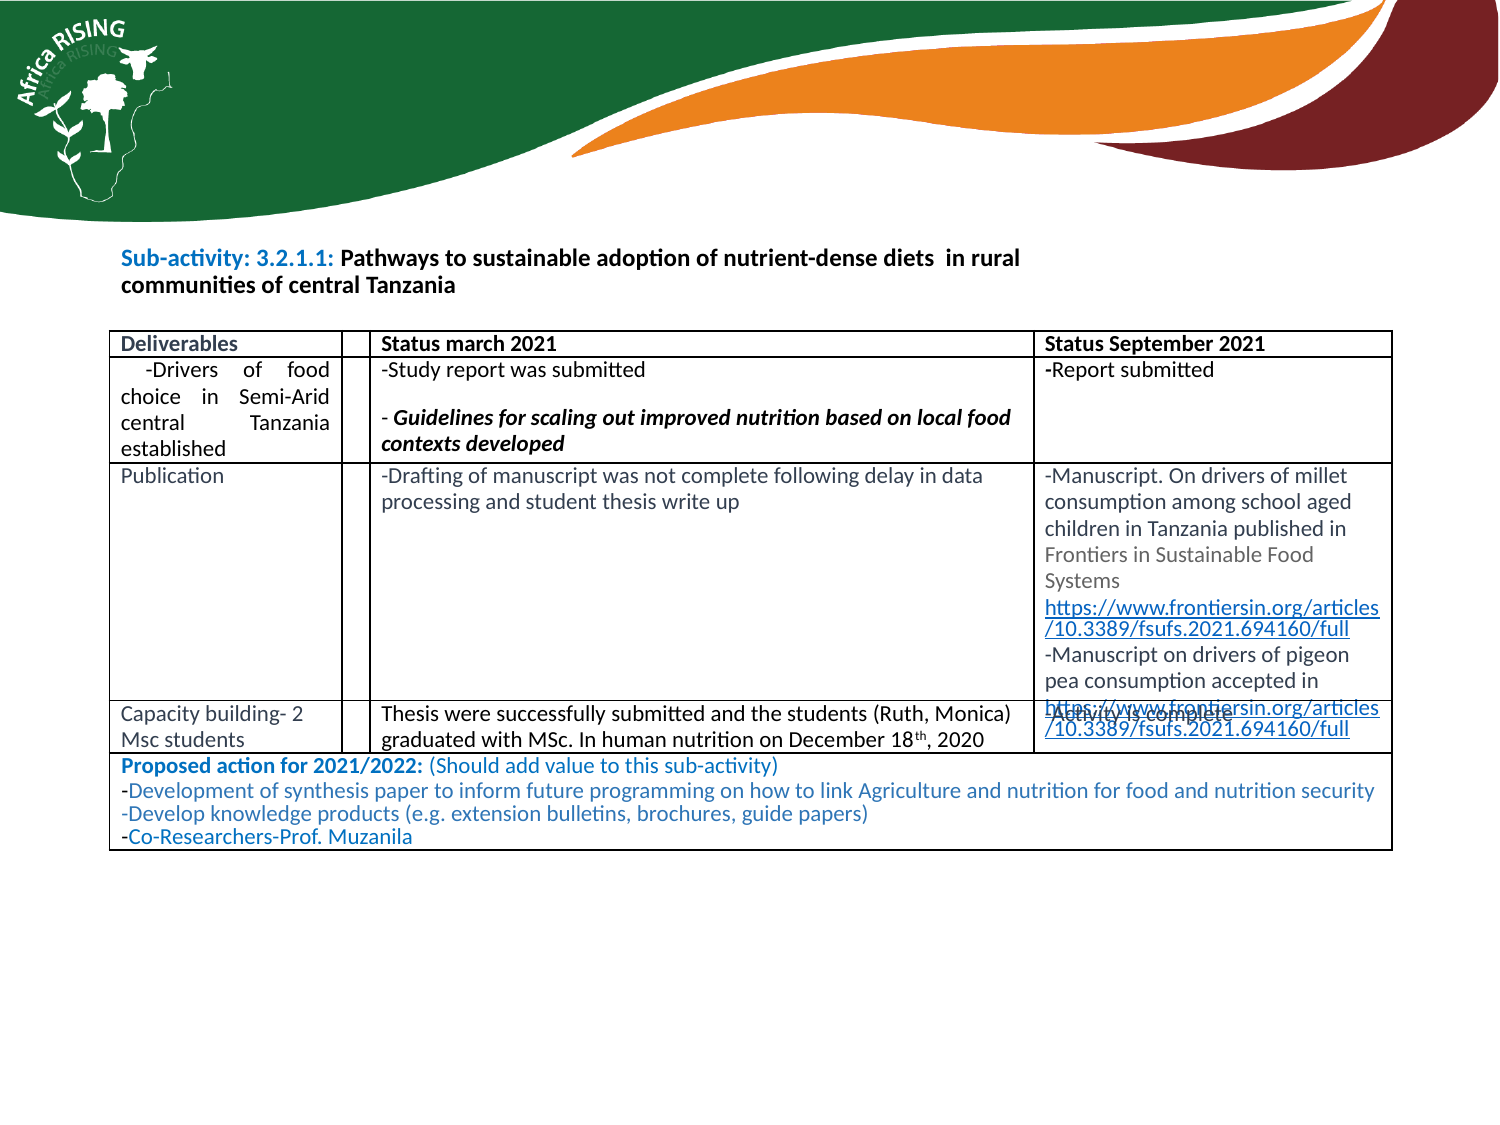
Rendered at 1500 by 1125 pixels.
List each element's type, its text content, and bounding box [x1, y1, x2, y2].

table_cell -Drivers of food choice in Semi-Arid central Tanzania established [110, 358, 341, 462]
picture [0, 0, 1499, 222]
table_header [343, 332, 369, 356]
table_cell [343, 701, 369, 752]
table_cell -Study report was submitted - Guidelines for scaling out improved nutrition based on local food contexts developed [371, 358, 1033, 462]
table_cell Publication [110, 464, 341, 700]
table_cell Capacity building- 2 Msc students [110, 701, 341, 752]
table_cell [343, 464, 369, 700]
table_header Deliverables [110, 332, 341, 356]
table_cell -Report submitted [1035, 358, 1391, 462]
table_header Status march 2021 [371, 332, 1033, 356]
table_cell Proposed action for 2021/2022: (Should add value to this sub-activity) -Development of synthesis paper to inform future programming on how to link Agriculture and nutrition for food and nutrition security -Develop knowledge products (e.g. extension bulletins, brochures, guide papers) -Co-Researchers-Prof. Muzanila [110, 754, 1391, 849]
table_header Status September 2021 [1035, 332, 1391, 356]
table_cell -Drafting of manuscript was not complete following delay in data processing and student thesis write up [371, 464, 1033, 700]
table_cell [343, 358, 369, 462]
table_cell -Manuscript. On drivers of millet consumption among school aged children in Tanzania published in Frontiers in Sustainable Food Systems https://www.frontiersin.org/articles/10.3389/fsufs.2021.694160/full -Manuscript on drivers of pigeon pea consumption accepted in https://www.frontiersin.org/articles/10.3389/fsufs.2021.694160/full [1035, 464, 1391, 700]
table_cell -Activity is complete [1035, 701, 1391, 752]
list Sub-activity: 3.2.1.1: Pathways to sustainable adoption of nutrient-dense diets in rural communities of central Tanzania [87, 237, 1138, 275]
table_cell Thesis were successfully submitted and the students (Ruth, Monica) graduated with MSc. In human nutrition on December 18th, 2020 [371, 701, 1033, 752]
